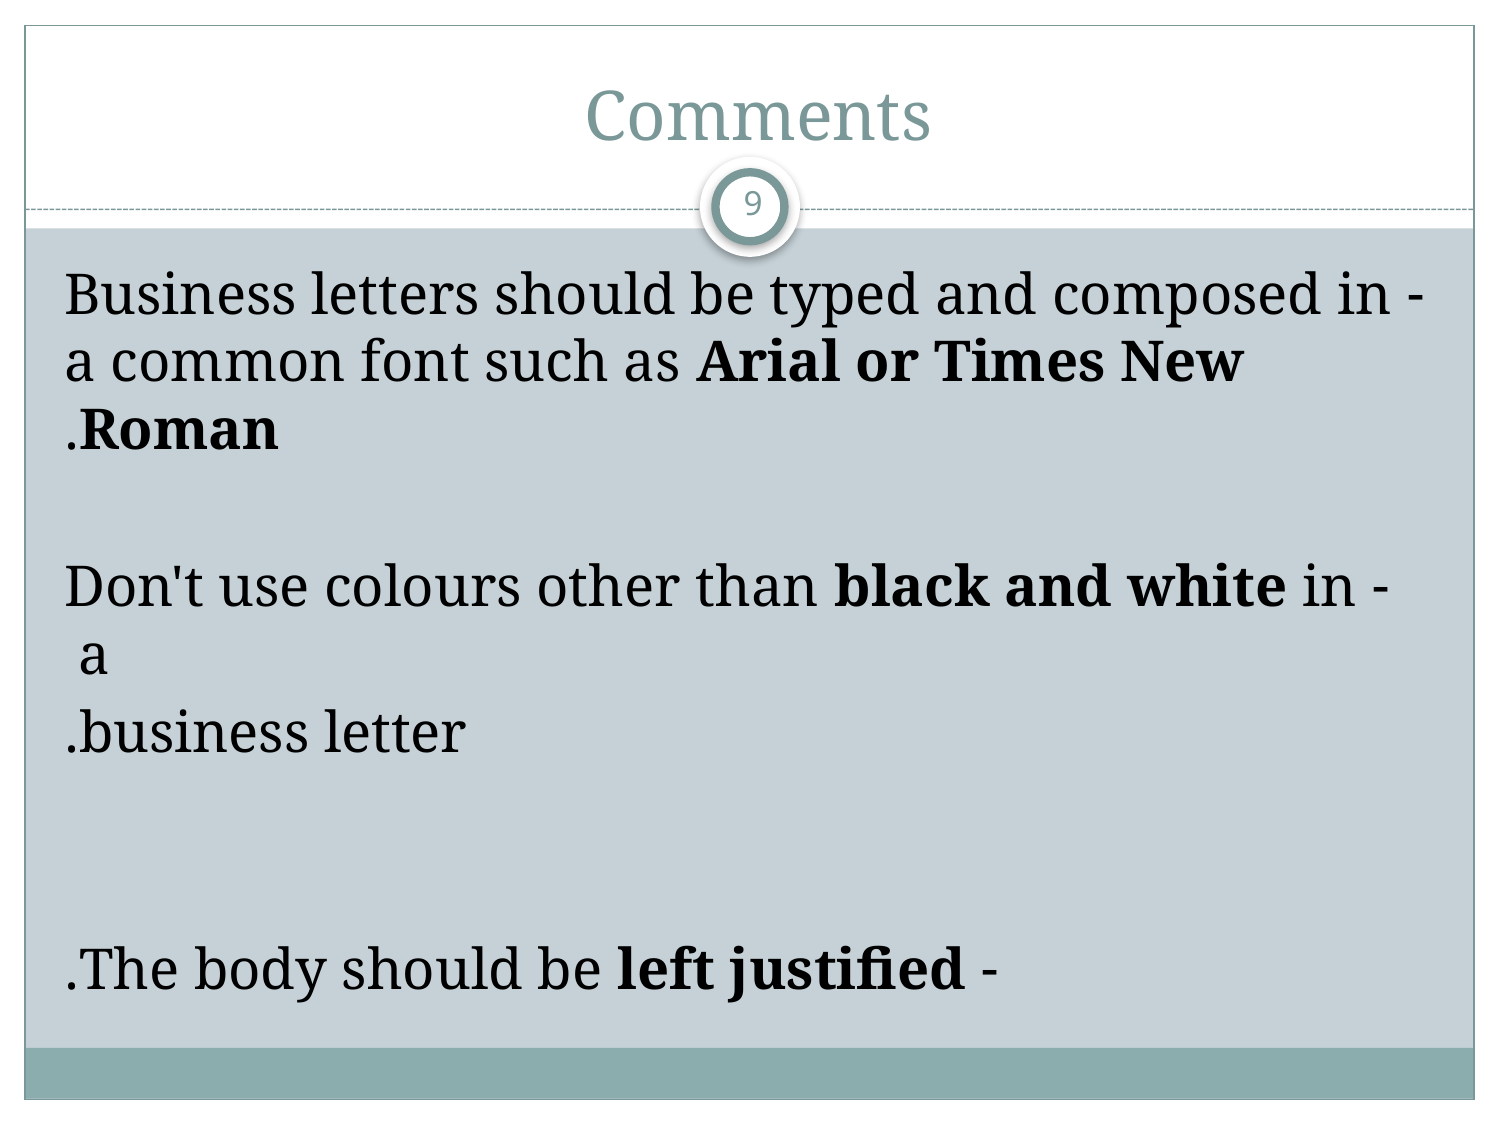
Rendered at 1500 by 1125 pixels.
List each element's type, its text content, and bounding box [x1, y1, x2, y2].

title Comments [49, 37, 1450, 162]
slide_number 9 [715, 168, 791, 241]
list - Business letters should be typed and composed in a common font such as Arial or Times New Roman. - Don't use colours other than black and white in a business letter. - The body should be left justified. [49, 250, 1445, 1001]
